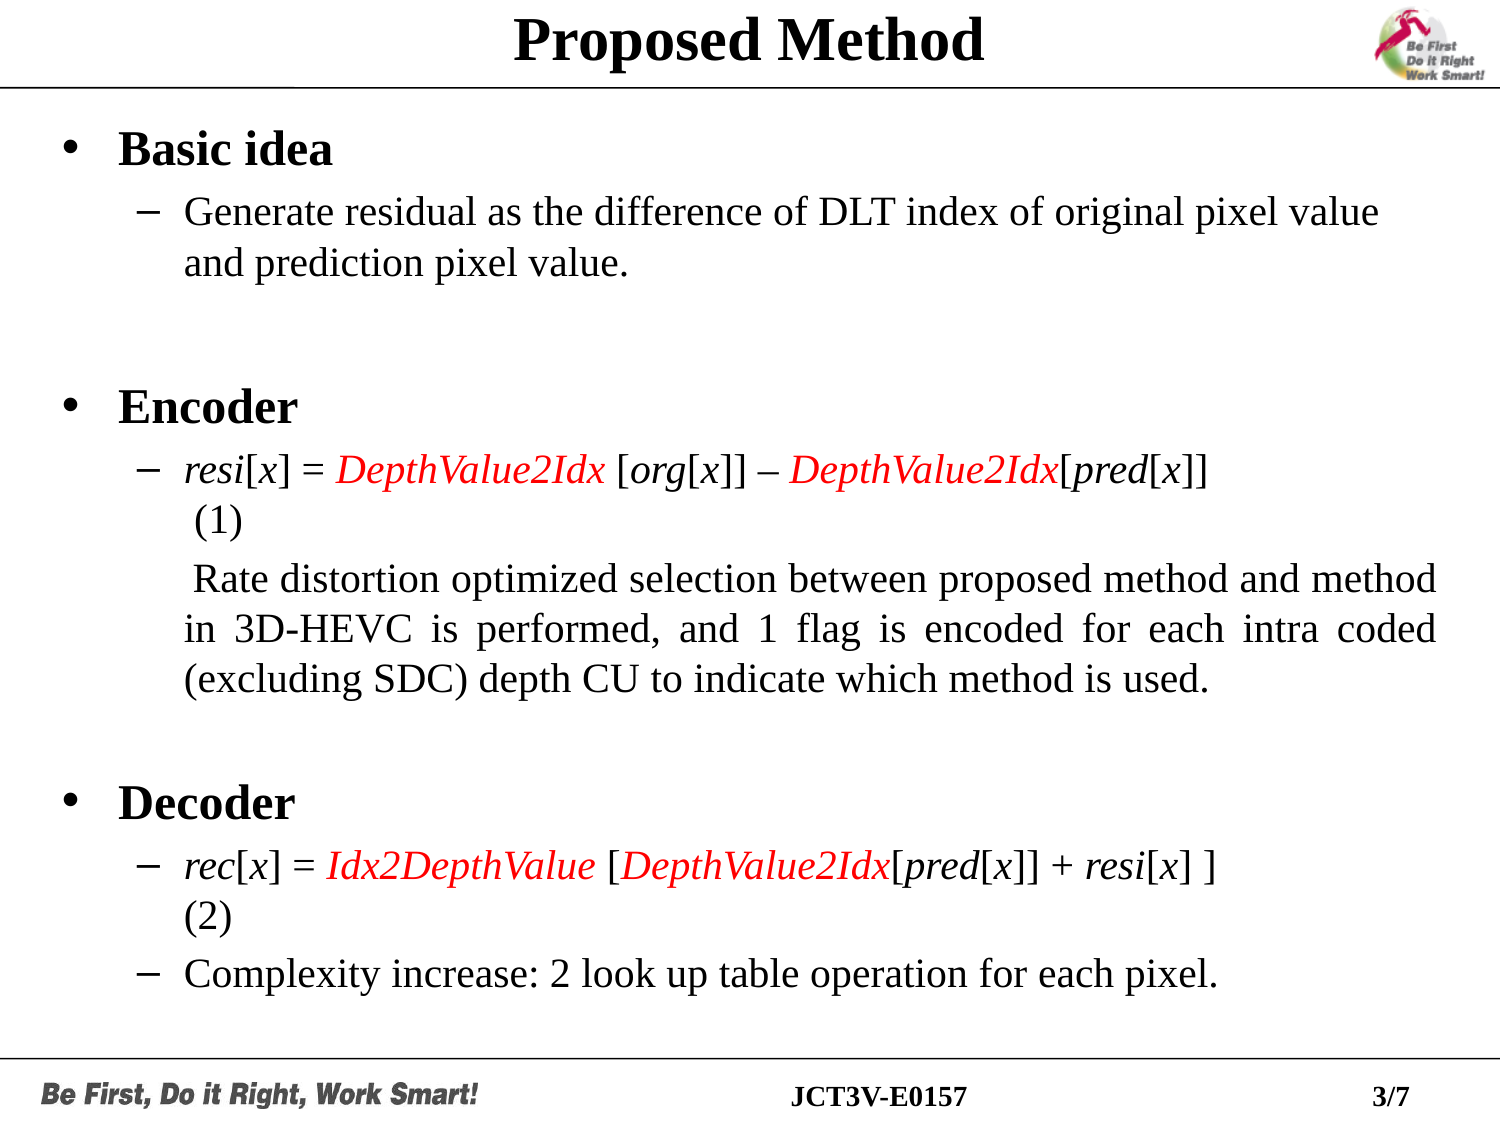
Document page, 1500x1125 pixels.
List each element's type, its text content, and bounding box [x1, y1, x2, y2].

picture [41, 1082, 478, 1109]
list Basic idea Generate residual as the difference of DLT index of original pixel value and prediction pixel value. Encoder resi[x] = DepthValue2Idx [org[x]] – DepthValue2Idx[pred[x]] (1) Rate distortion optimized selection between proposed method and method in 3D-HEVC is performed, and 1 flag is encoded for each intra coded (excluding SDC) depth CU to indicate which method is used. Decoder rec[x] = Idx2DepthValue [DepthValue2Idx[pred[x]] + resi[x] ] (2) Complexity increase: 2 look up table operation for each pixel. [46, 108, 1454, 1032]
title Proposed Method [74, 1, 1426, 108]
picture [1426, 5, 1489, 83]
slide_number 3/7 [1074, 1065, 1425, 1125]
text_box JCT3V-E0157 [632, 1065, 983, 1125]
